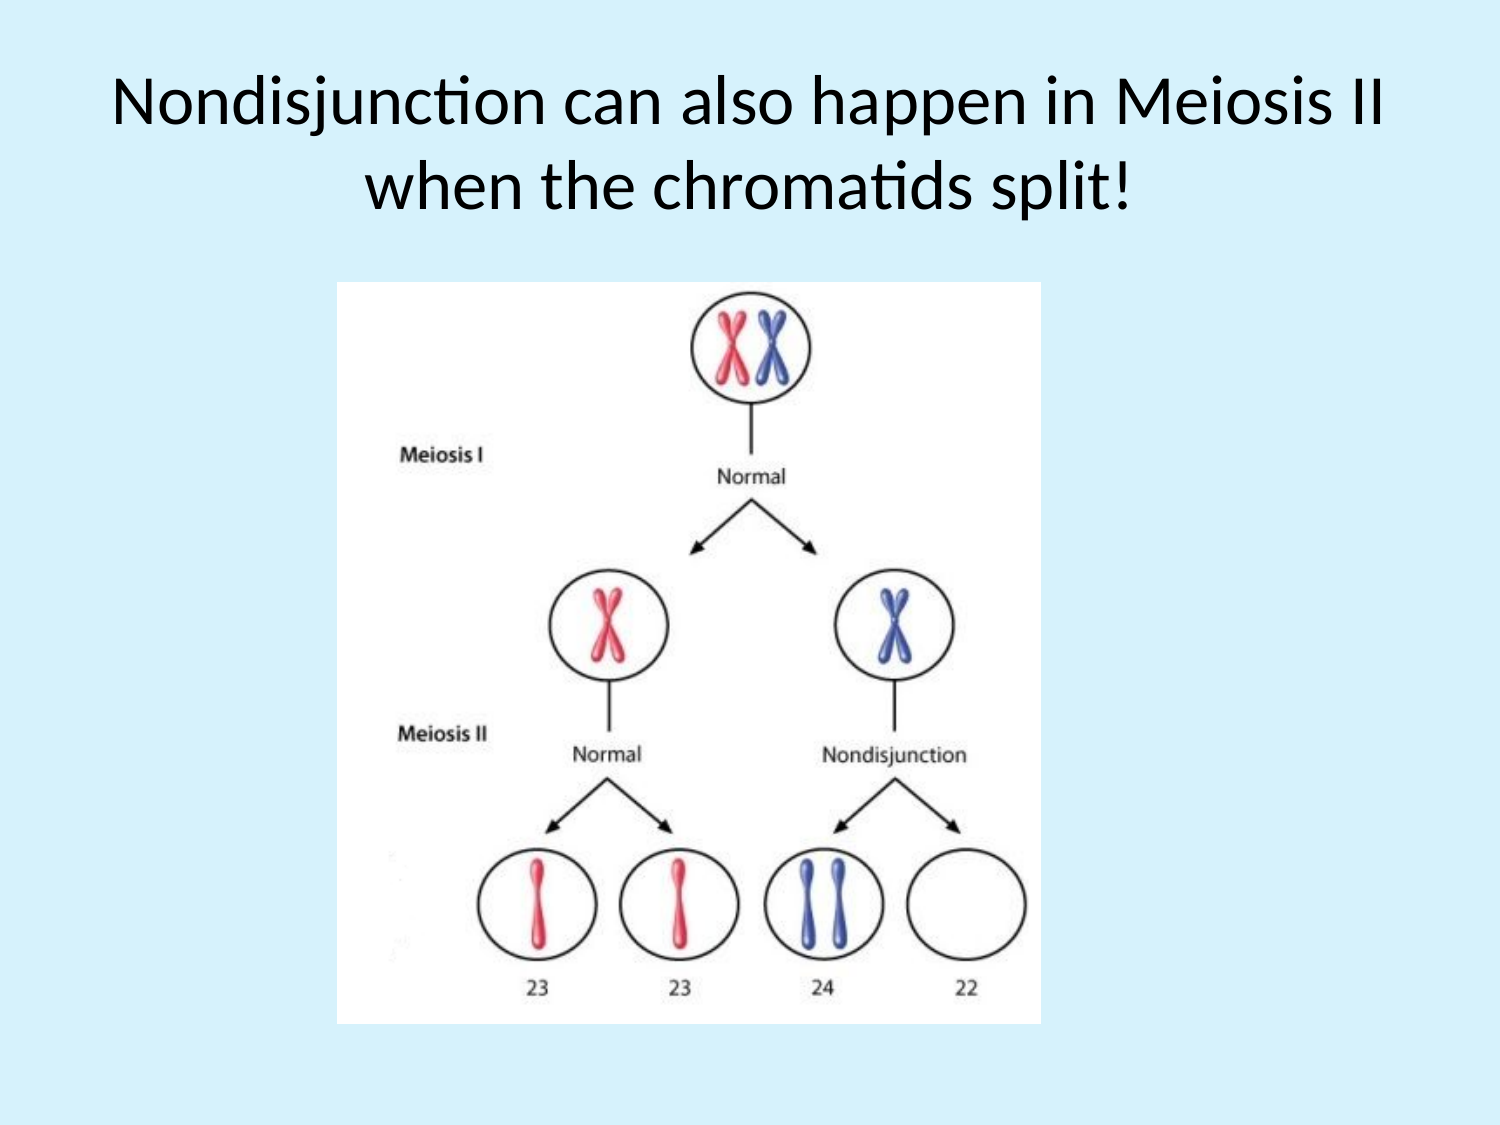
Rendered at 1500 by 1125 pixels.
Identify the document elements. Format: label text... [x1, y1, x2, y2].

picture [337, 281, 1041, 1024]
title Nondisjunction can also happen in Meiosis II when the chromatids split! [75, 45, 1425, 233]
